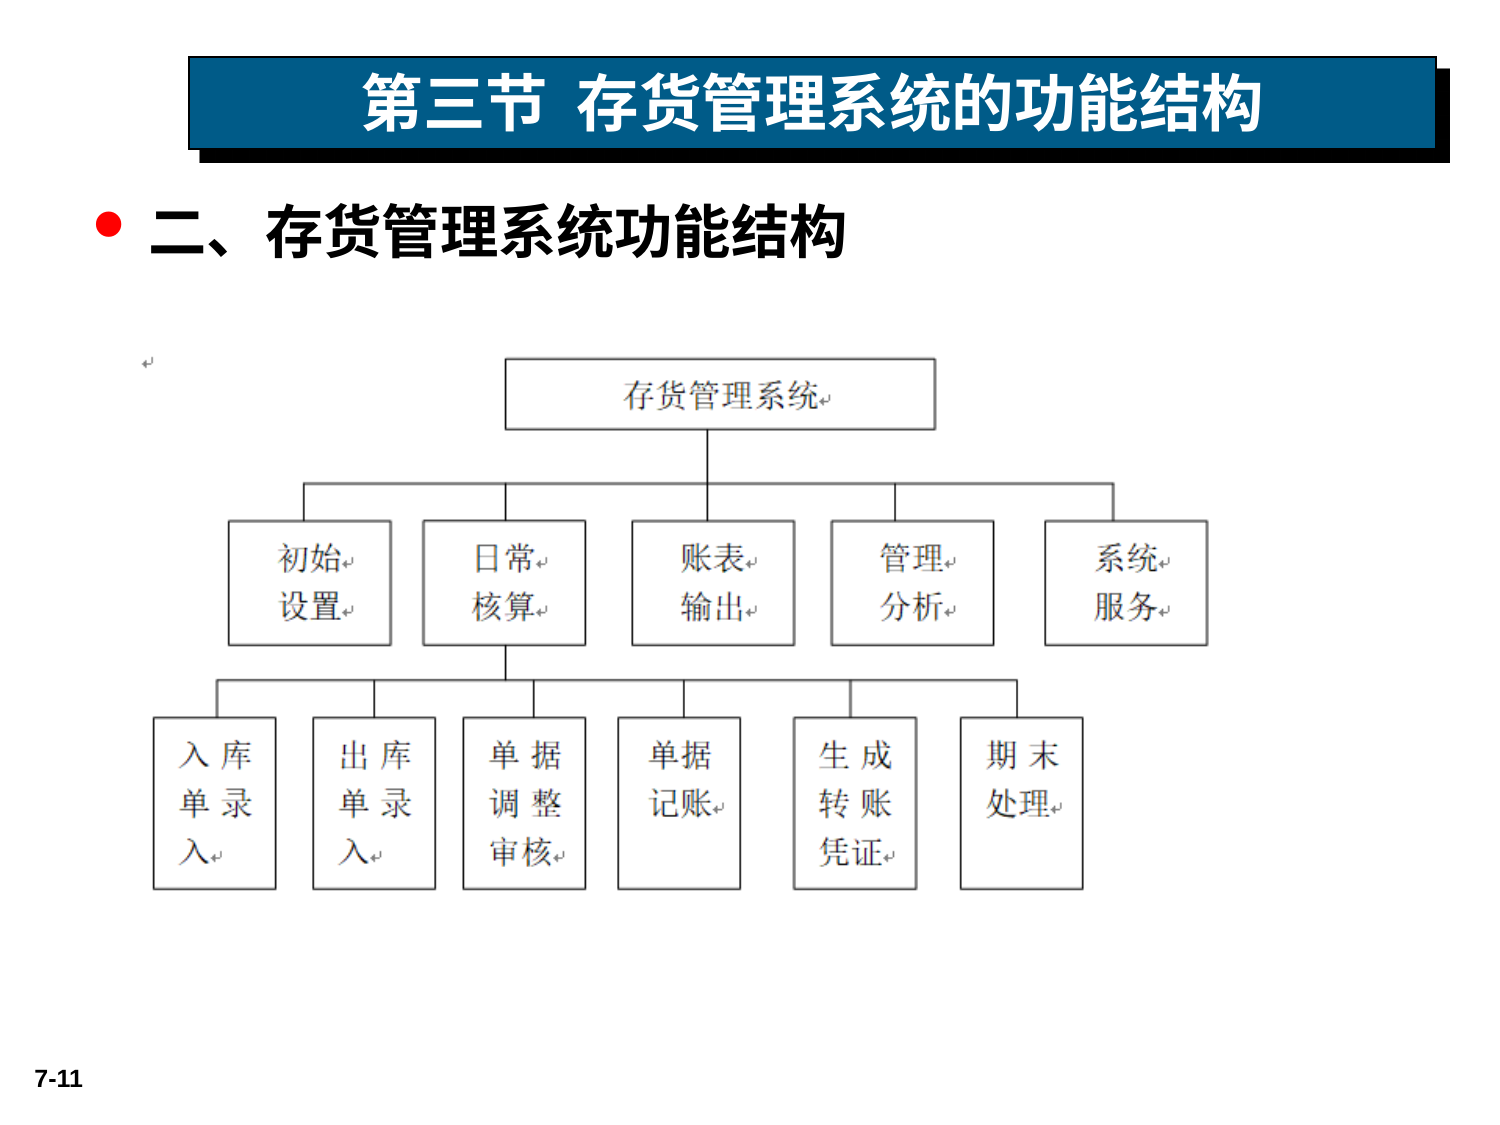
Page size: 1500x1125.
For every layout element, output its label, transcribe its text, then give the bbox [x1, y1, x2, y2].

picture [100, 326, 1345, 918]
list 二、存货管理系统功能结构 [62, 187, 1438, 976]
title 第三节 存货管理系统的功能结构 [188, 56, 1437, 150]
